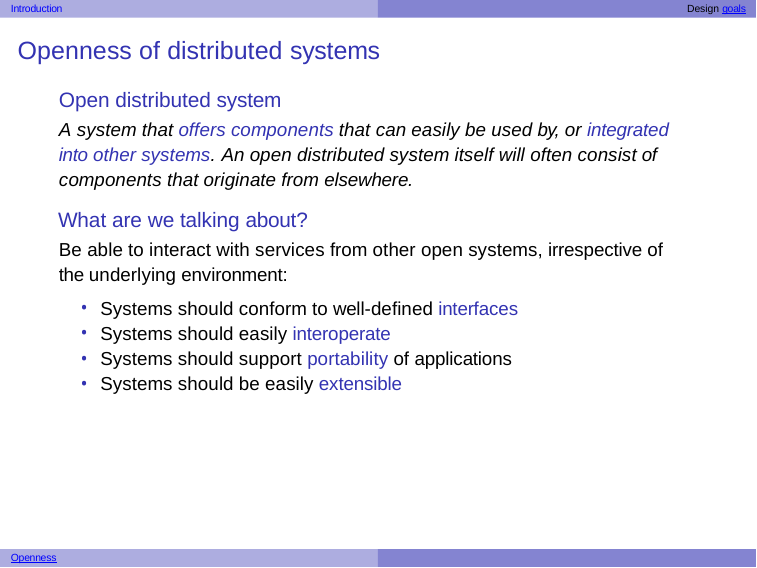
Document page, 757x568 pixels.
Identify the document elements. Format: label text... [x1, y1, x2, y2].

title Openness of distributed systems [15, 32, 418, 130]
text_box Introduction Design goals [8, 0, 748, 15]
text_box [0, 548, 757, 568]
text_box Open distributed system A system that offers components that can easily be used by, or integrated into other systems. An open distributed system itself will often consist of components that originate from elsewhere. What are we talking about? Be able to interact with services from other open systems, irrespective of the underlying environment: Systems should conform to well-defined interfaces Systems should easily interoperate Systems should support portability of applications Systems should be easily extensible [53, 77, 701, 395]
